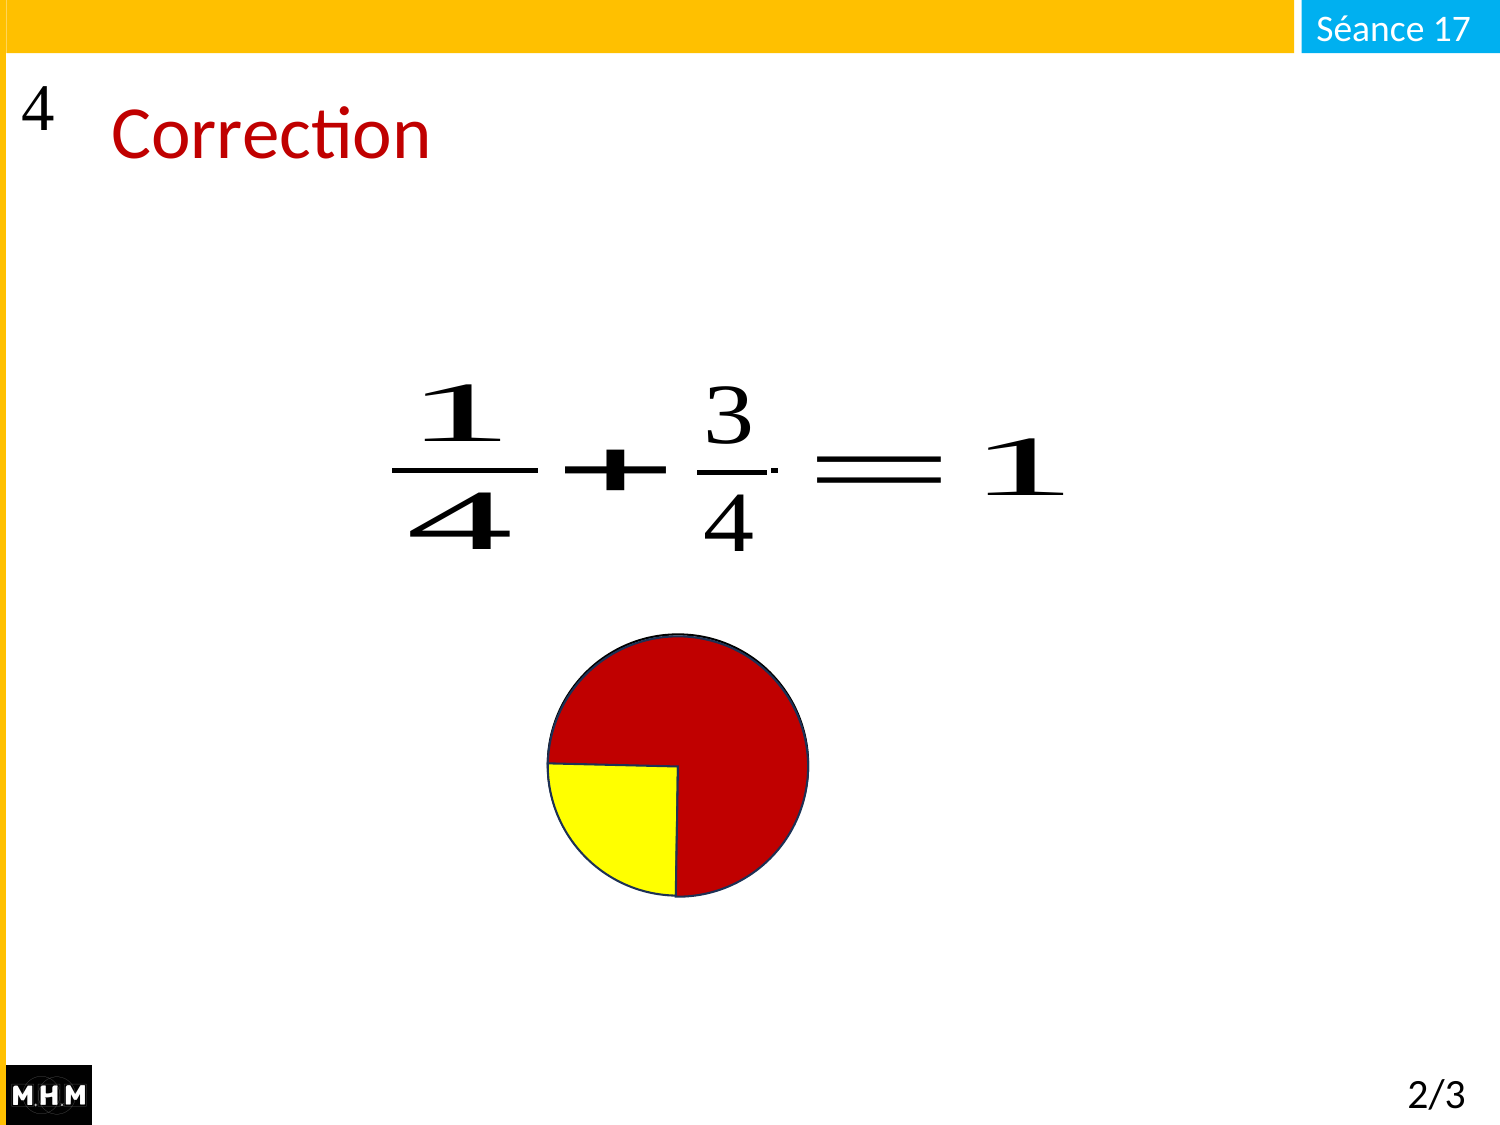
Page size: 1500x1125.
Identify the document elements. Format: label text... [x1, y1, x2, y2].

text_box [547, 634, 809, 896]
list 2/3 [1373, 1064, 1500, 1125]
picture [6, 1065, 92, 1125]
title Correction [96, 60, 1391, 208]
